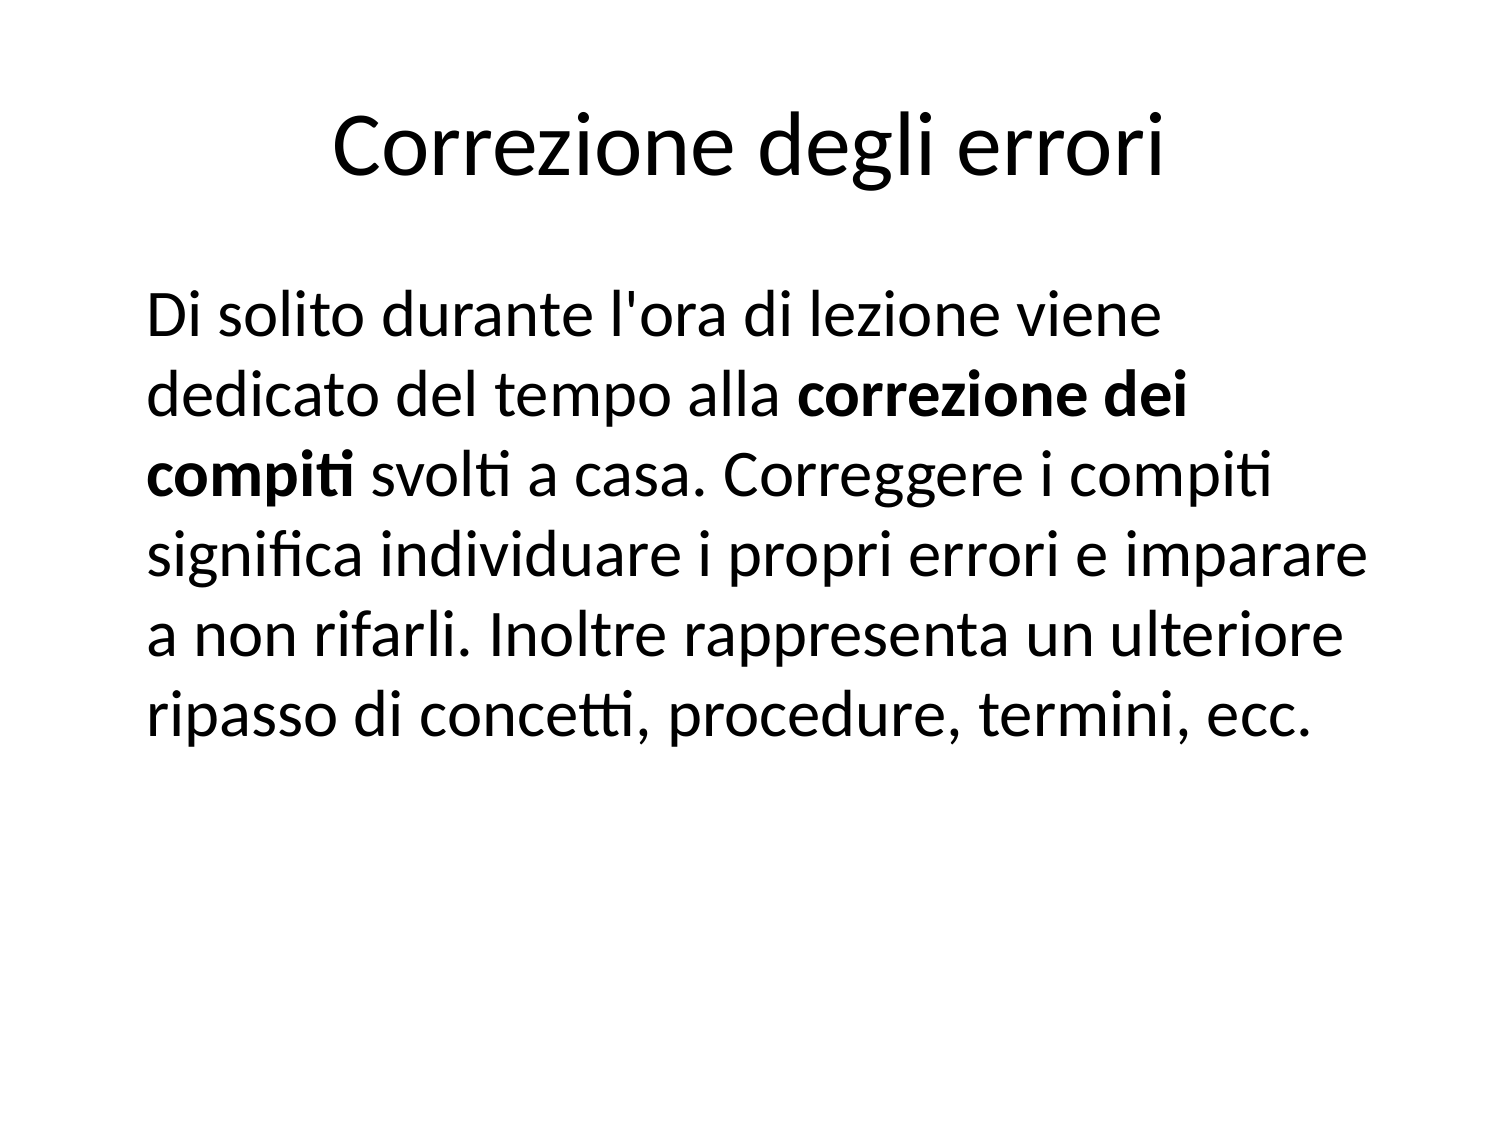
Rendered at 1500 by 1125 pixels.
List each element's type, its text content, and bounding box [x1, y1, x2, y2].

list Di solito durante l'ora di lezione viene dedicato del tempo alla correzione dei compiti svolti a casa. Correggere i compiti significa individuare i propri errori e imparare a non rifarli. Inoltre rappresenta un ulteriore ripasso di concetti, procedure, termini, ecc. [75, 262, 1425, 1005]
title Correzione degli errori [75, 45, 1425, 233]
